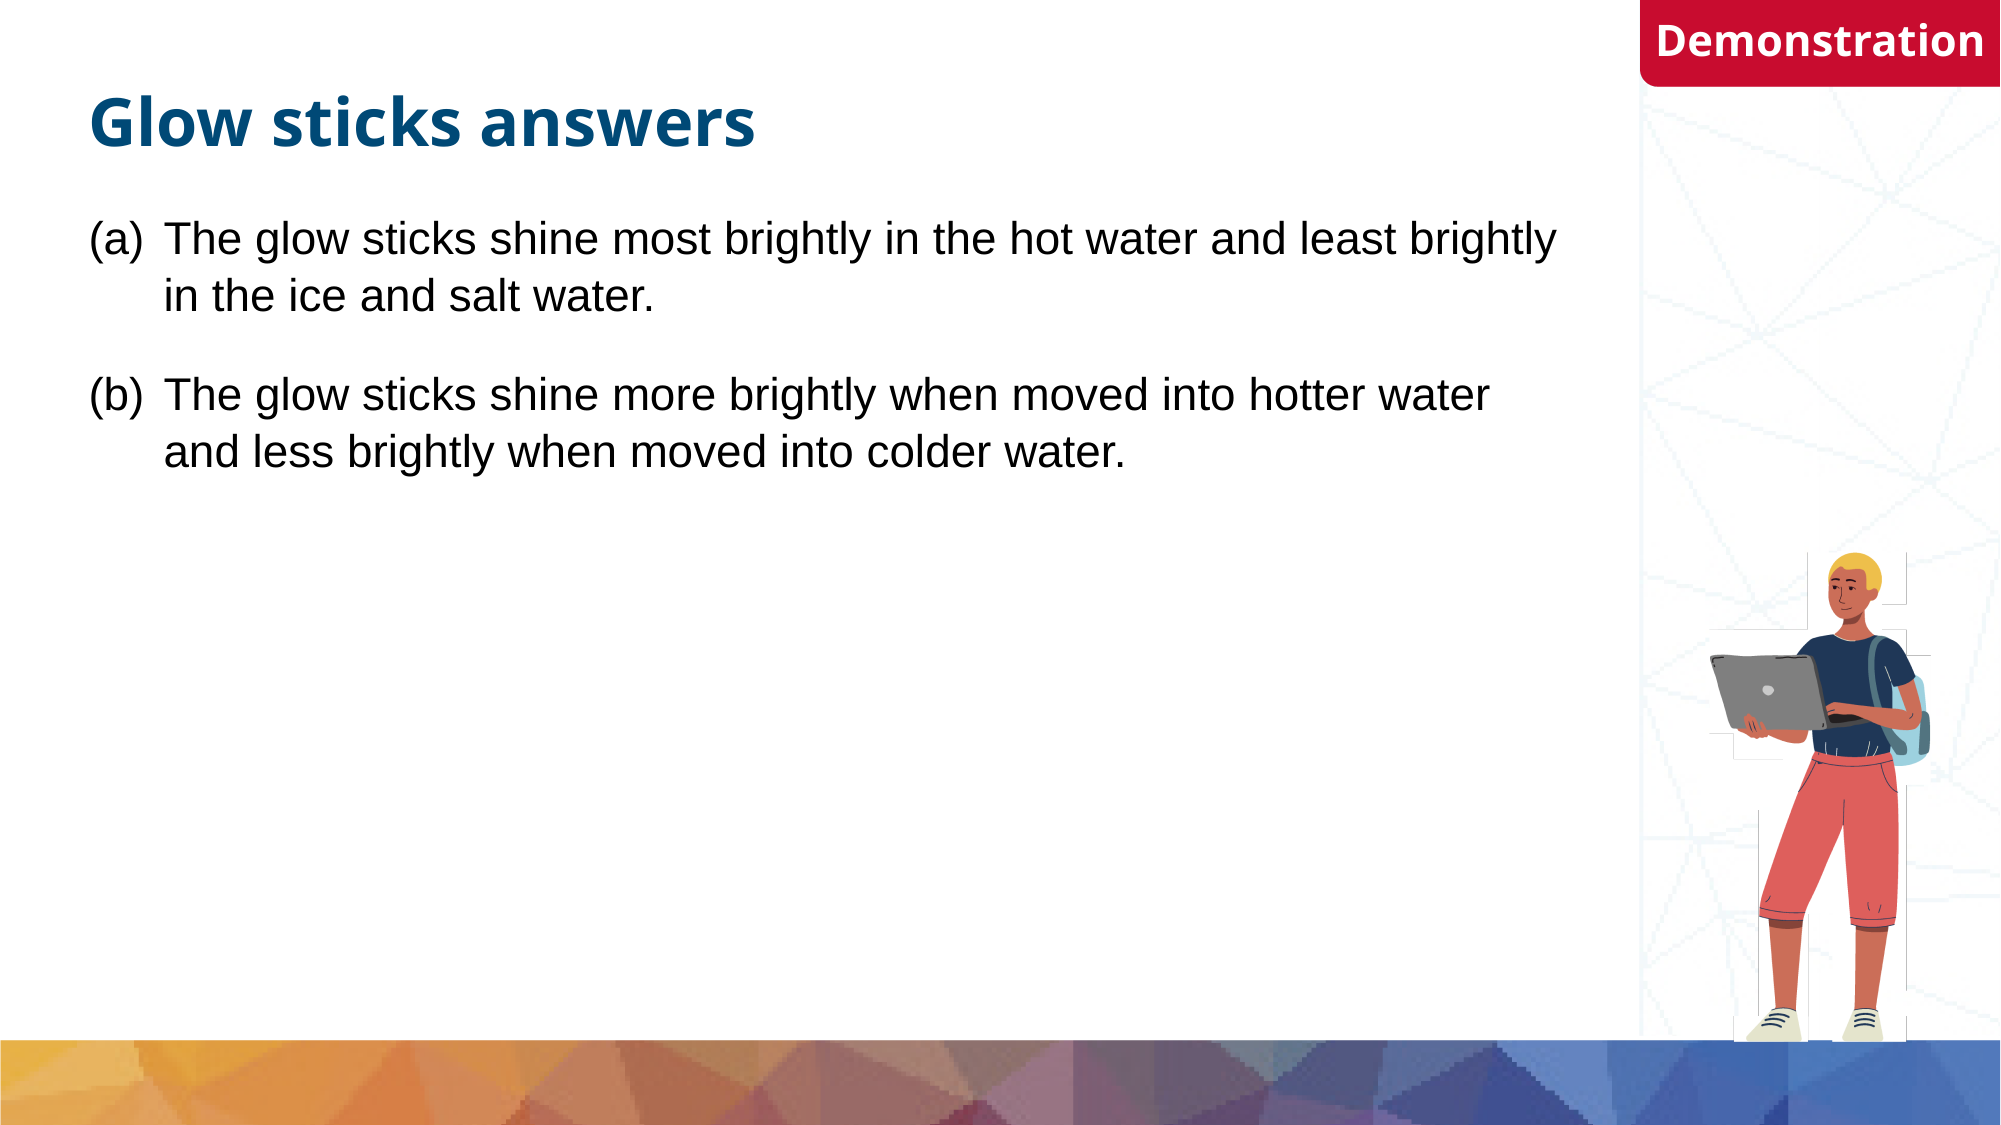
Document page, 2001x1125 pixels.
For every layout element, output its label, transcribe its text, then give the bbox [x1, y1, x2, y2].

picture [0, 0, 2001, 1125]
title Glow sticks answers [88, 88, 1565, 161]
text_box The glow sticks shine most brightly in the hot water and least brightly in the ice and salt water. The glow sticks shine more brightly when moved into hotter water and less brightly when moved into colder water. [88, 206, 1565, 890]
